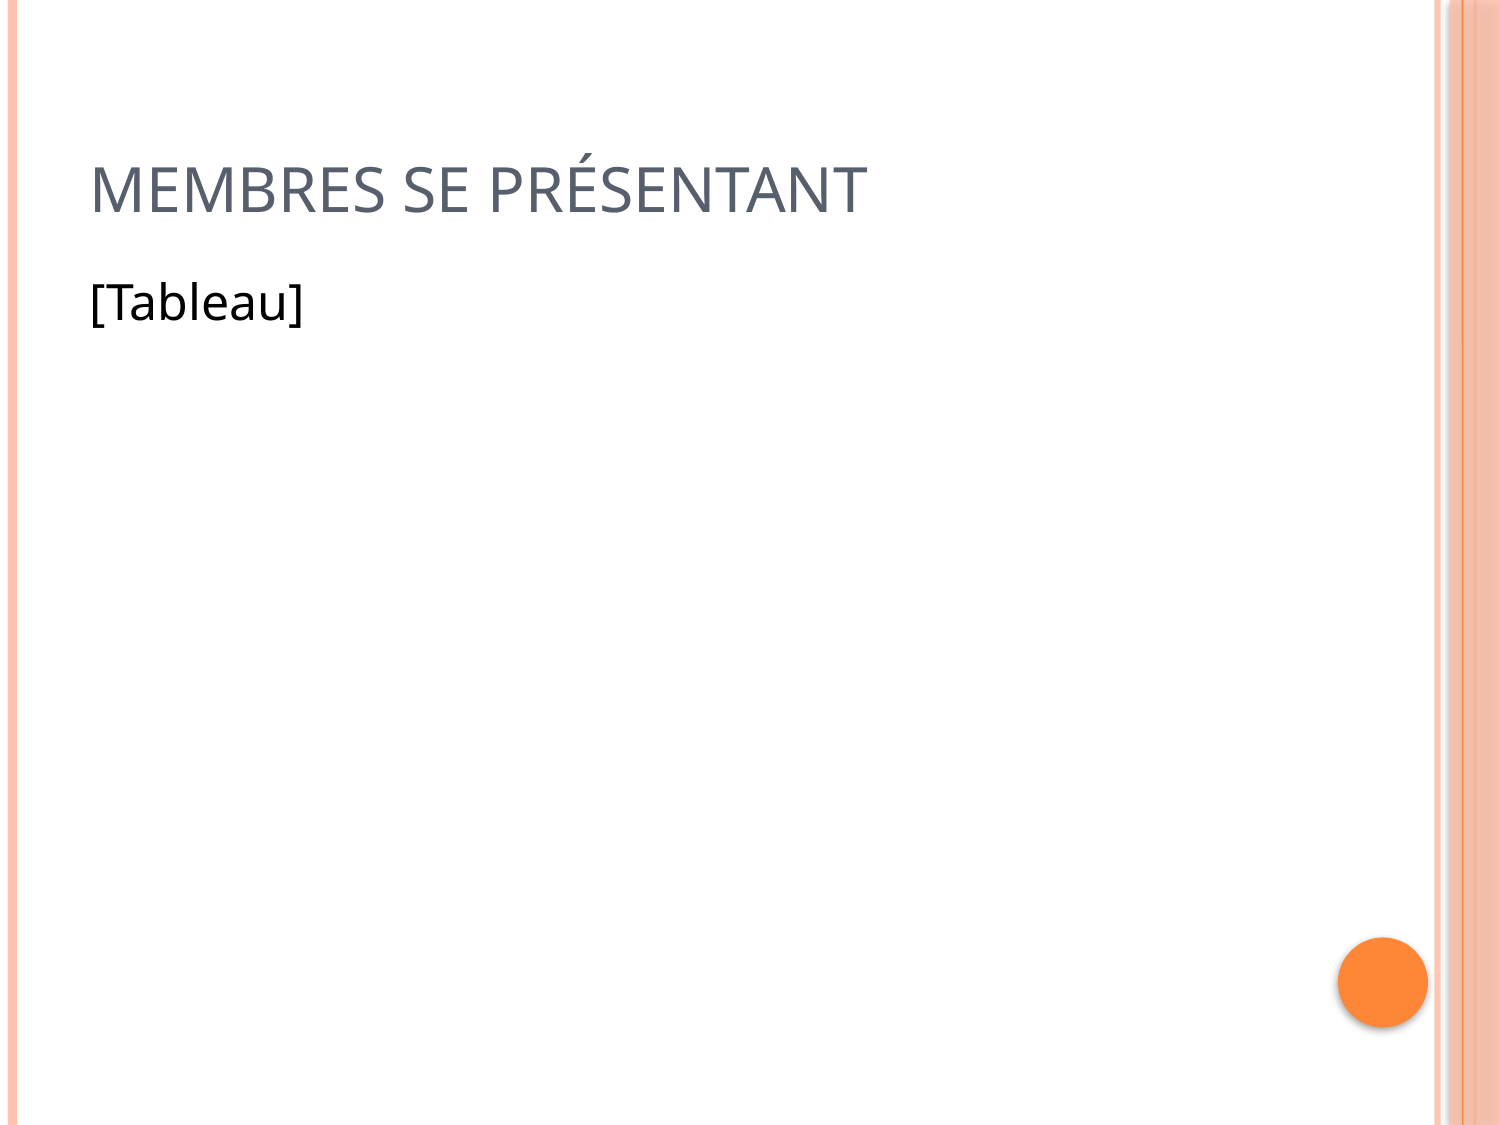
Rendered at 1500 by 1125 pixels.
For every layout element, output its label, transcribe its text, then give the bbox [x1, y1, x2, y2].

title Membres se présentant [75, 45, 1300, 233]
list [Tableau] [75, 262, 1300, 1062]
